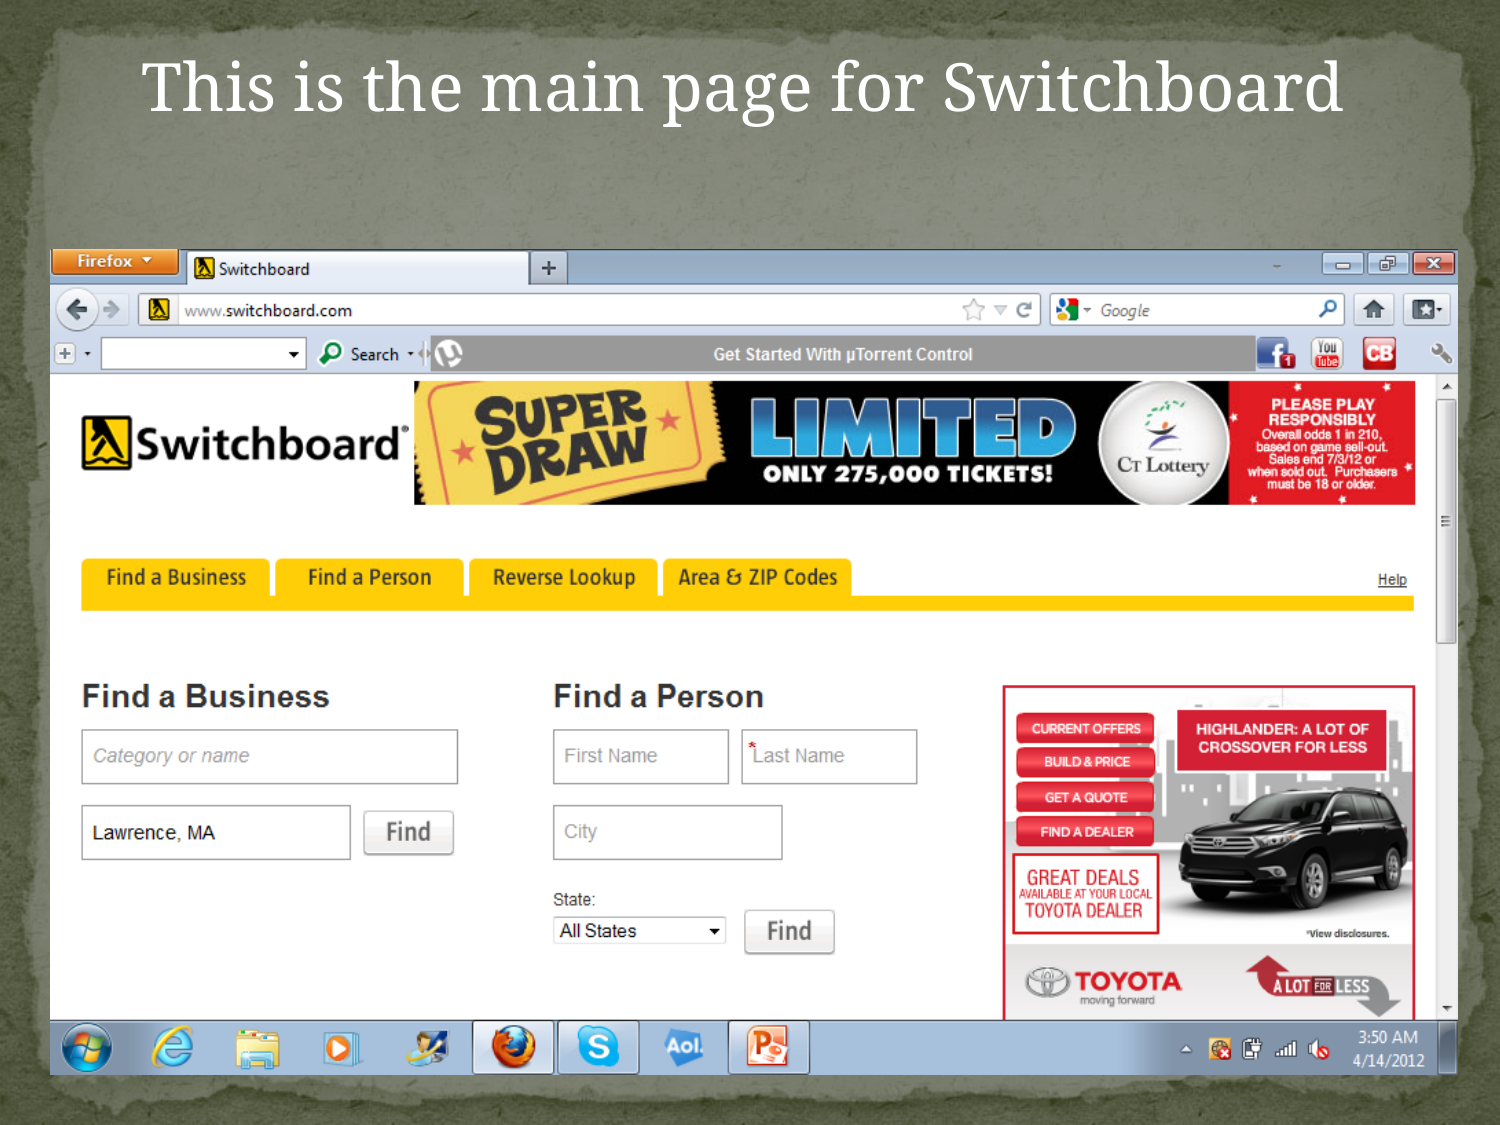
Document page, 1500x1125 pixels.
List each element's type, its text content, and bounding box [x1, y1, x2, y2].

picture [50, 249, 1458, 1075]
text_box This is the main page for Switchboard [62, 37, 1425, 133]
